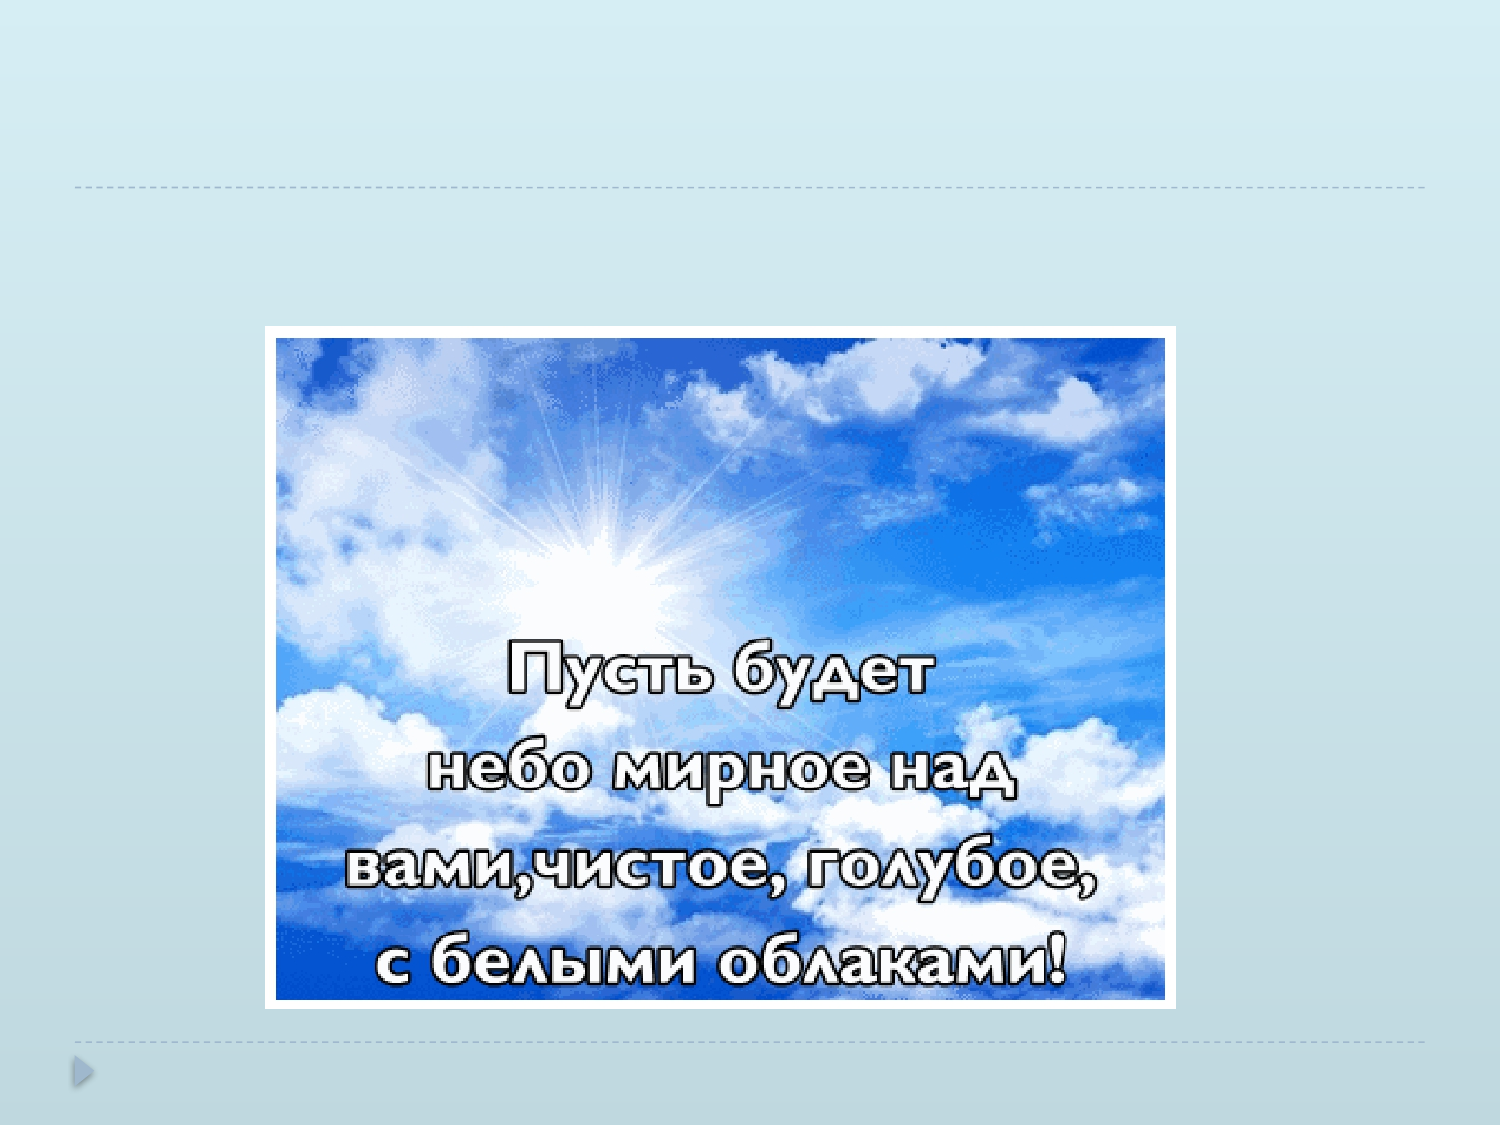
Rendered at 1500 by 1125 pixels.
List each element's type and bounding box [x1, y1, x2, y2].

list [265, 326, 1176, 1009]
